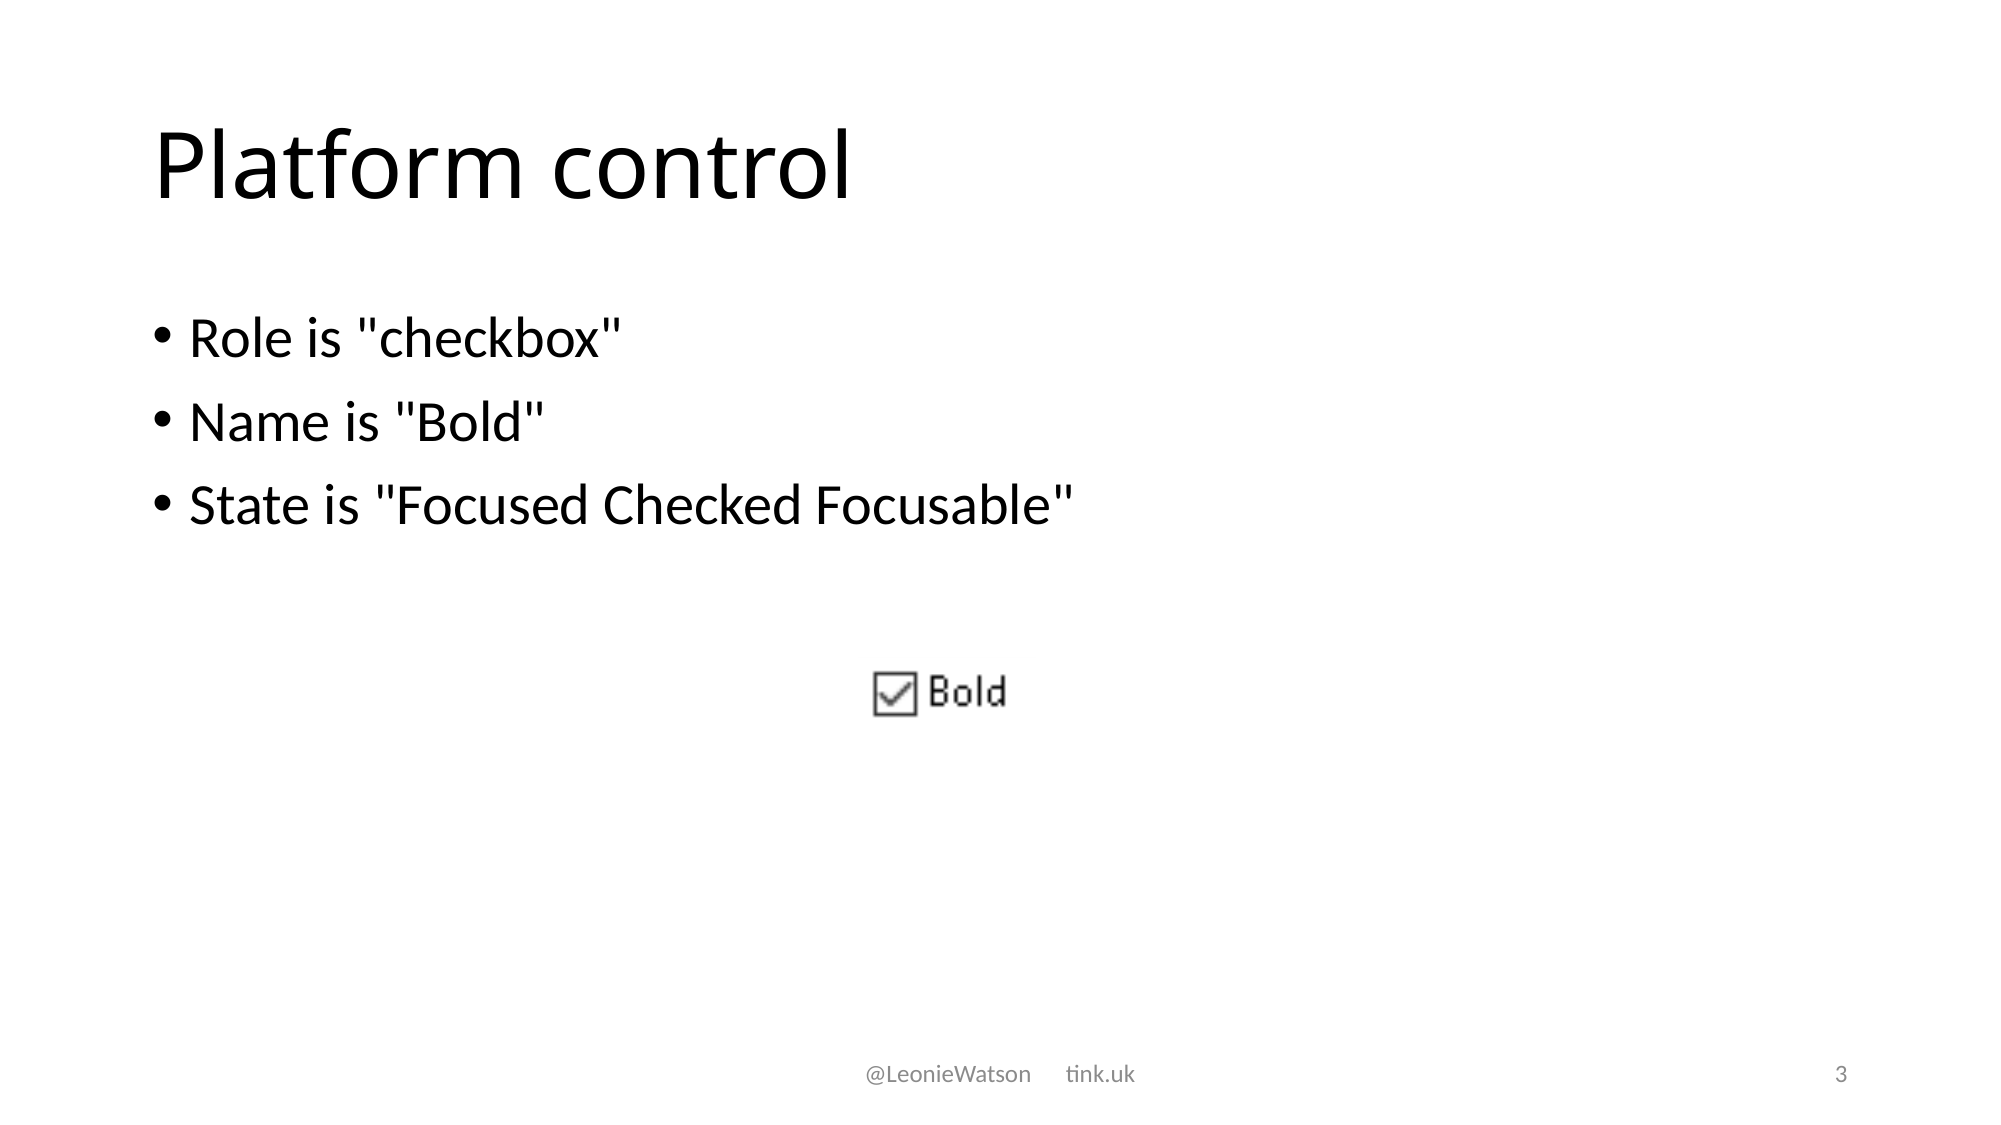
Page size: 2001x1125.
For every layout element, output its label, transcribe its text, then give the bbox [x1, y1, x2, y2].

footer @LeonieWatson tink.uk [662, 1042, 1338, 1103]
picture [858, 656, 1036, 738]
title Platform control [137, 59, 1863, 278]
slide_number 3 [1412, 1042, 1863, 1103]
list Role is "checkbox" Name is "Bold" State is "Focused Checked Focusable" [137, 299, 1863, 1014]
